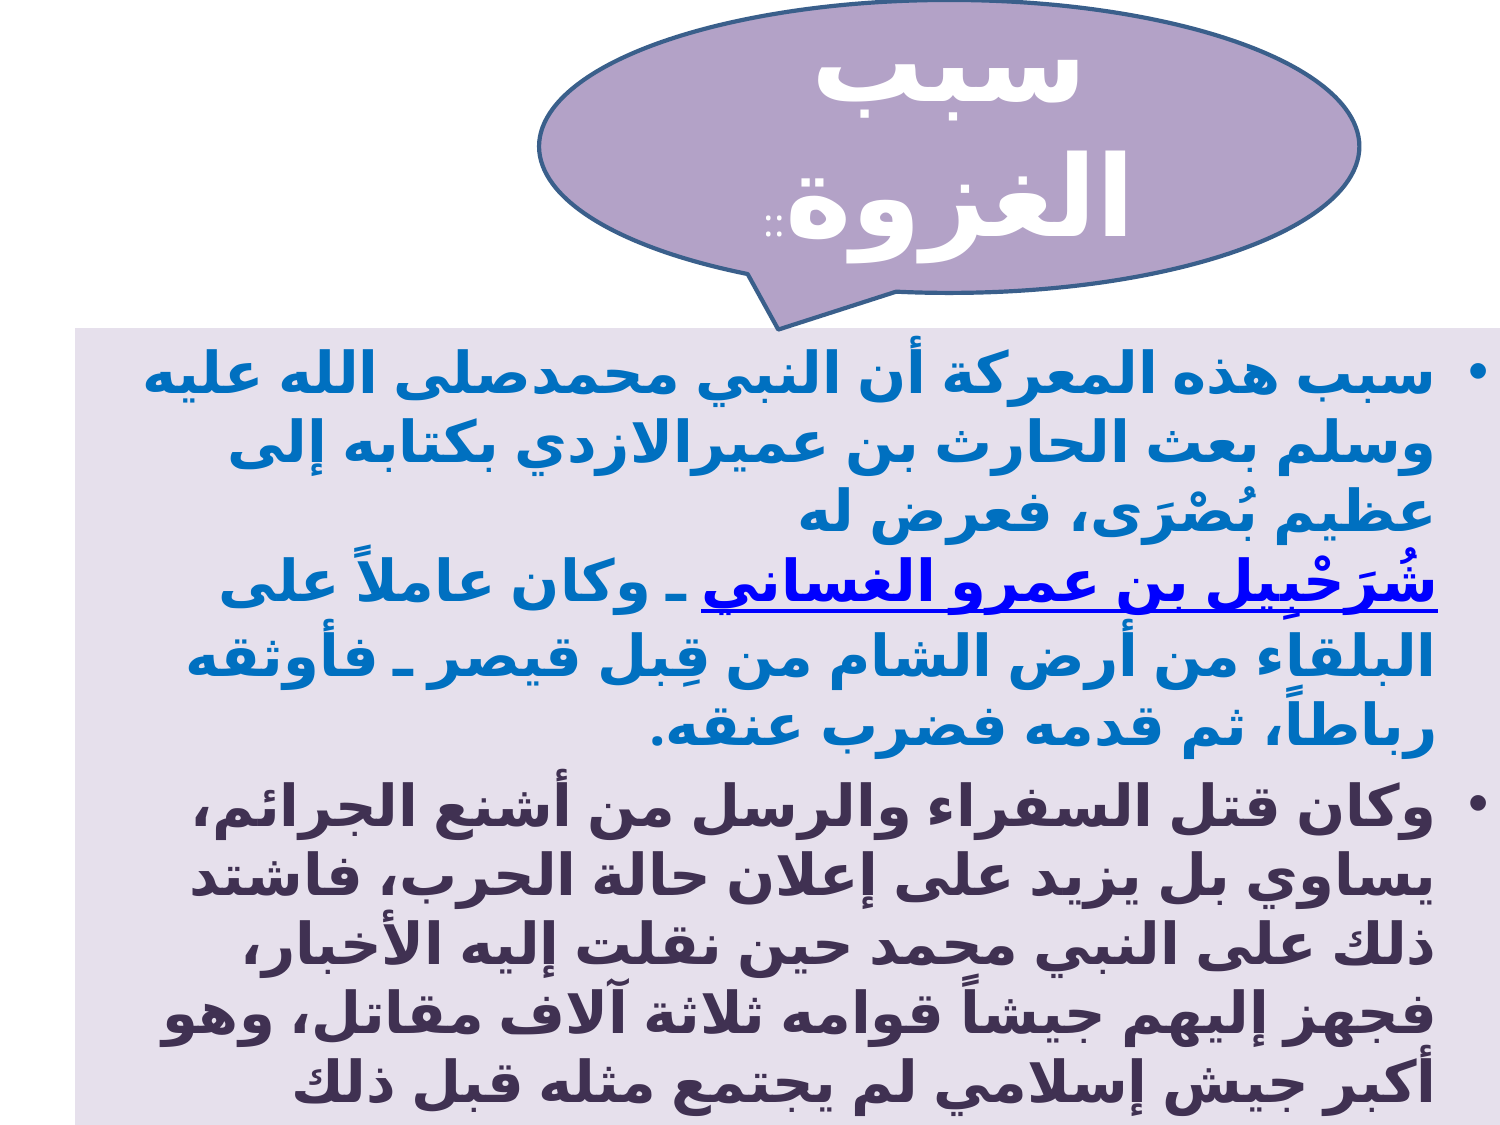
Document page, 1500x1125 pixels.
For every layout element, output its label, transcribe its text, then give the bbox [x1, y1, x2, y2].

text_box سبب الغزوة:: [536, 0, 1362, 332]
list سبب هذه المعركة أن النبي محمدصلى الله عليه وسلم بعث الحارث بن عميرالازدي بكتابه إلى عظيم بُصْرَى، فعرض له شُرَحْبِيل بن عمرو الغساني ـ وكان عاملاً على البلقاء من أرض الشام من قِبل قيصر ـ فأوثقه رباطاً، ثم قدمه فضرب عنقه. وكان قتل السفراء والرسل من أشنع الجرائم، يساوي بل يزيد على إعلان حالة الحرب، فاشتد ذلك على النبي محمد حين نقلت إليه الأخبار، فجهز إليهم جيشاً قوامه ثلاثة آلاف مقاتل، وهو أكبر جيش إسلامي لم يجتمع مثله قبل ذلك [75, 328, 1500, 1125]
